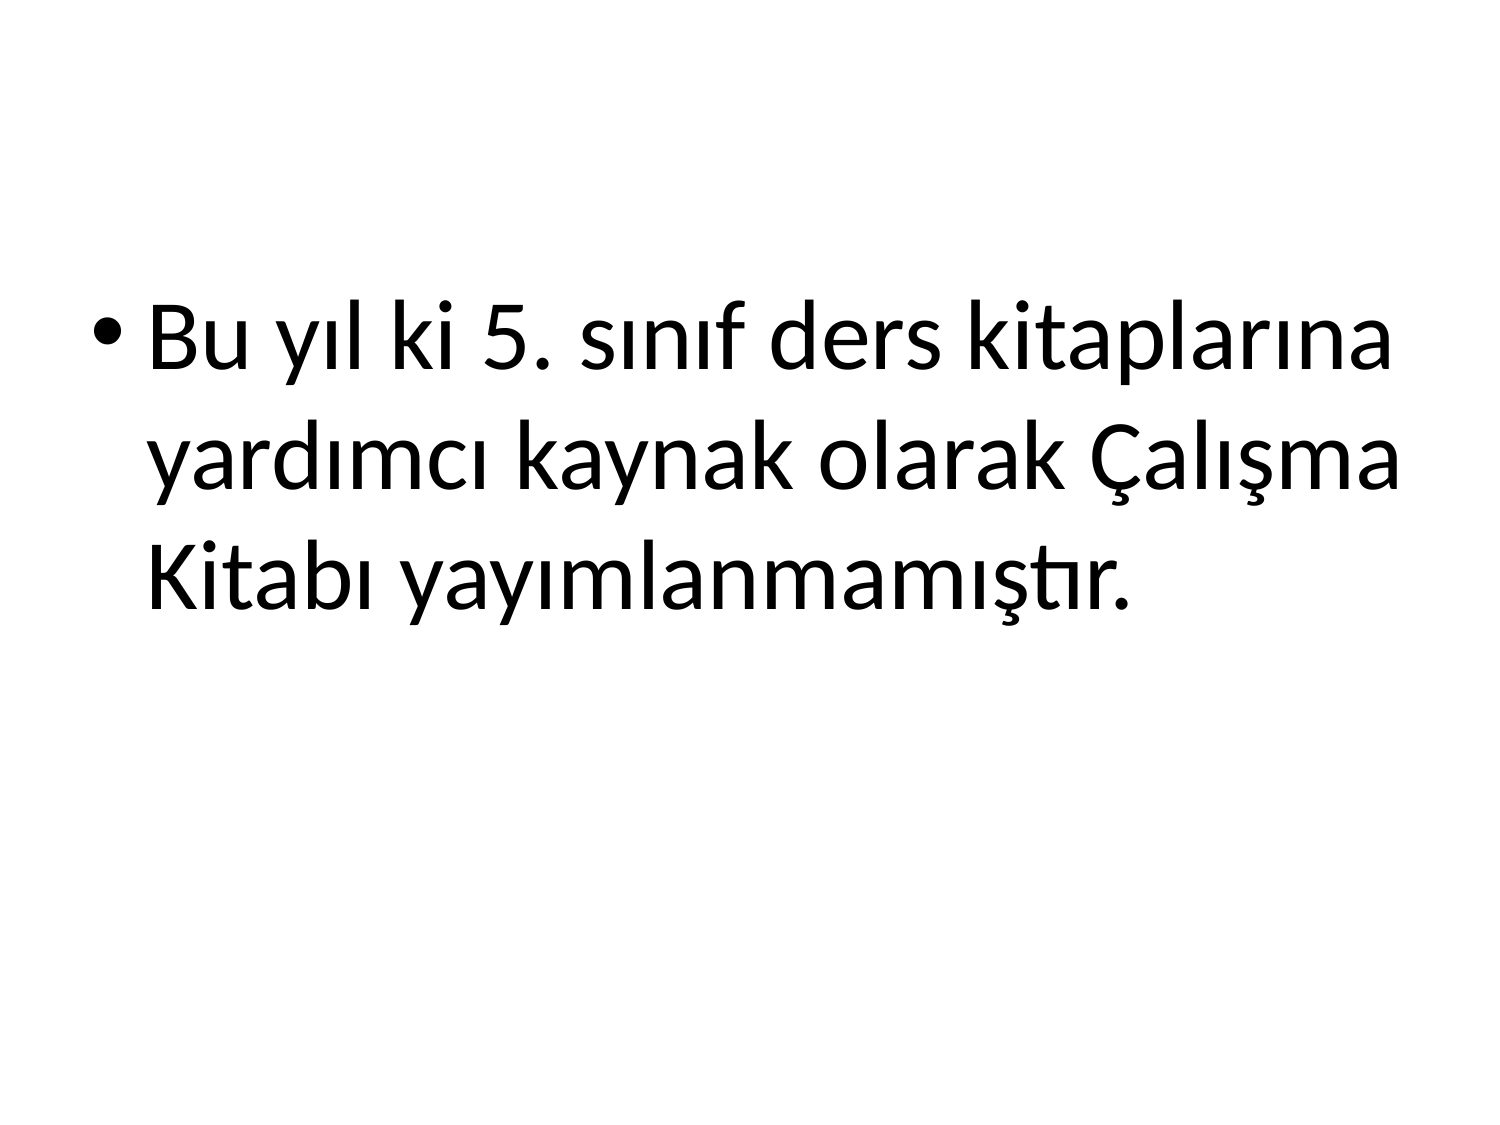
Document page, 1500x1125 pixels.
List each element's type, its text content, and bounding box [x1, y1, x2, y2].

list Bu yıl ki 5. sınıf ders kitaplarına yardımcı kaynak olarak Çalışma Kitabı yayımlanmamıştır. [75, 262, 1425, 1005]
